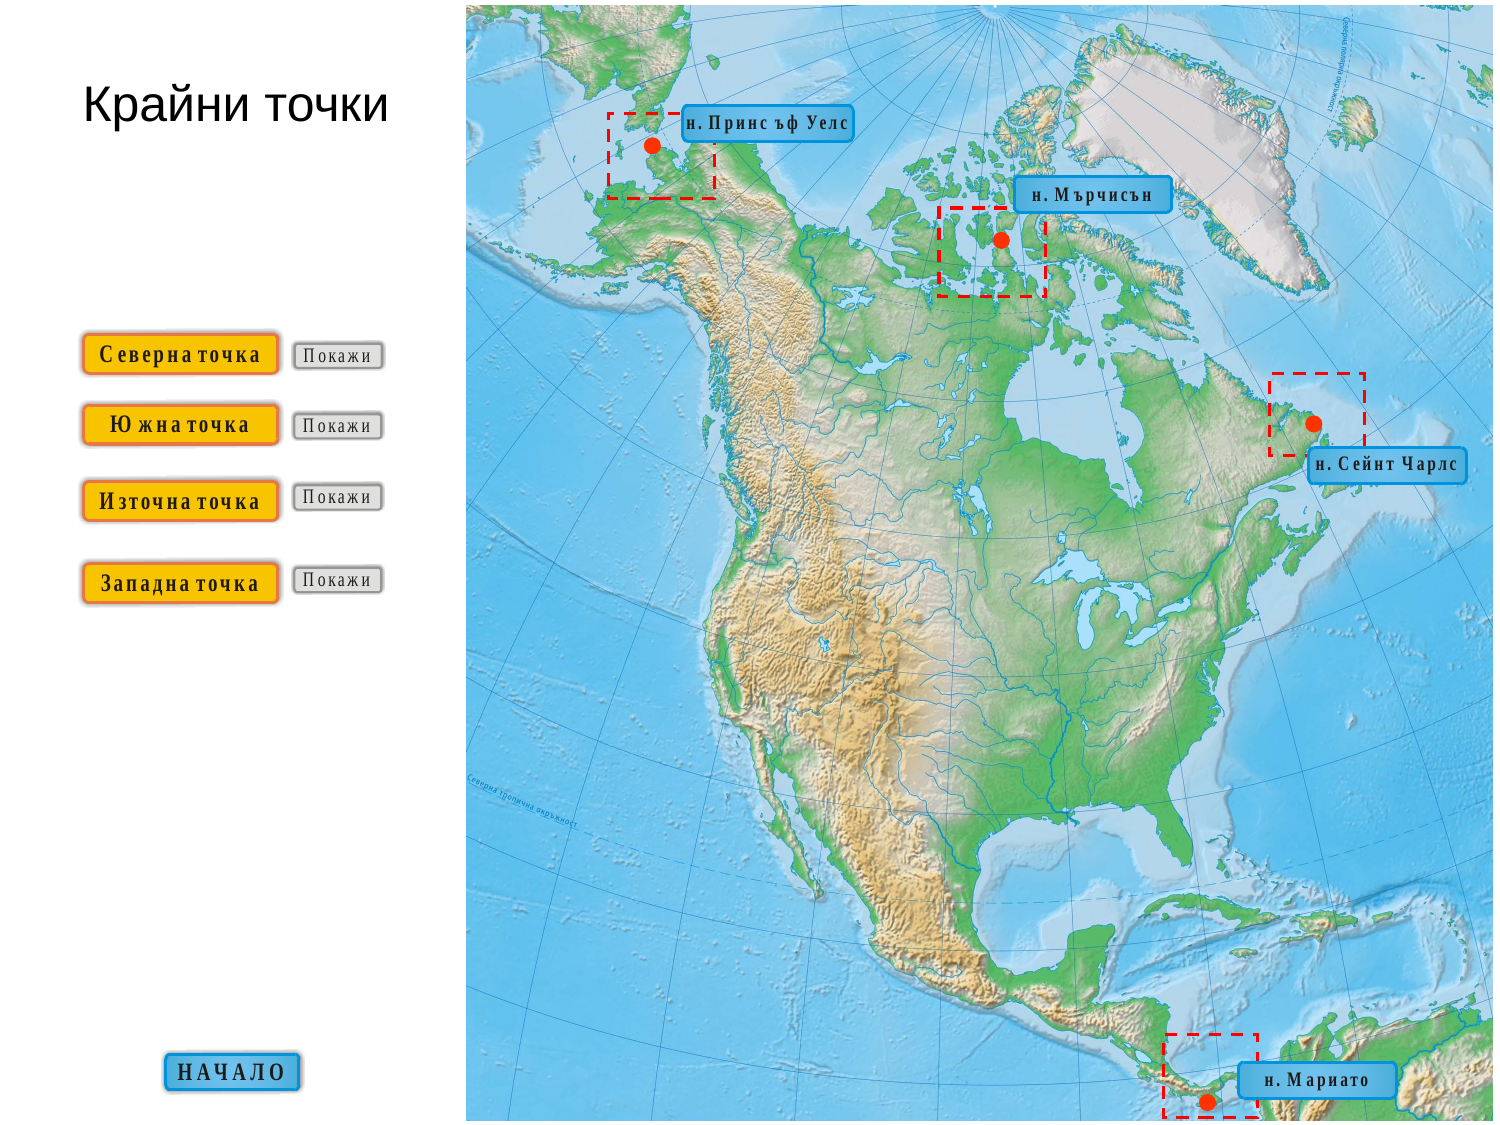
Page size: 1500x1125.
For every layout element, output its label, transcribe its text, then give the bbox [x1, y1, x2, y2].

picture [288, 562, 388, 598]
picture [76, 473, 287, 528]
picture [159, 1046, 307, 1097]
picture [288, 408, 388, 444]
picture [76, 396, 287, 452]
picture [288, 479, 388, 515]
picture [465, 5, 1493, 1121]
picture [76, 326, 287, 381]
text_box Крайни точки [76, 54, 396, 149]
picture [76, 555, 287, 610]
picture [289, 337, 388, 374]
